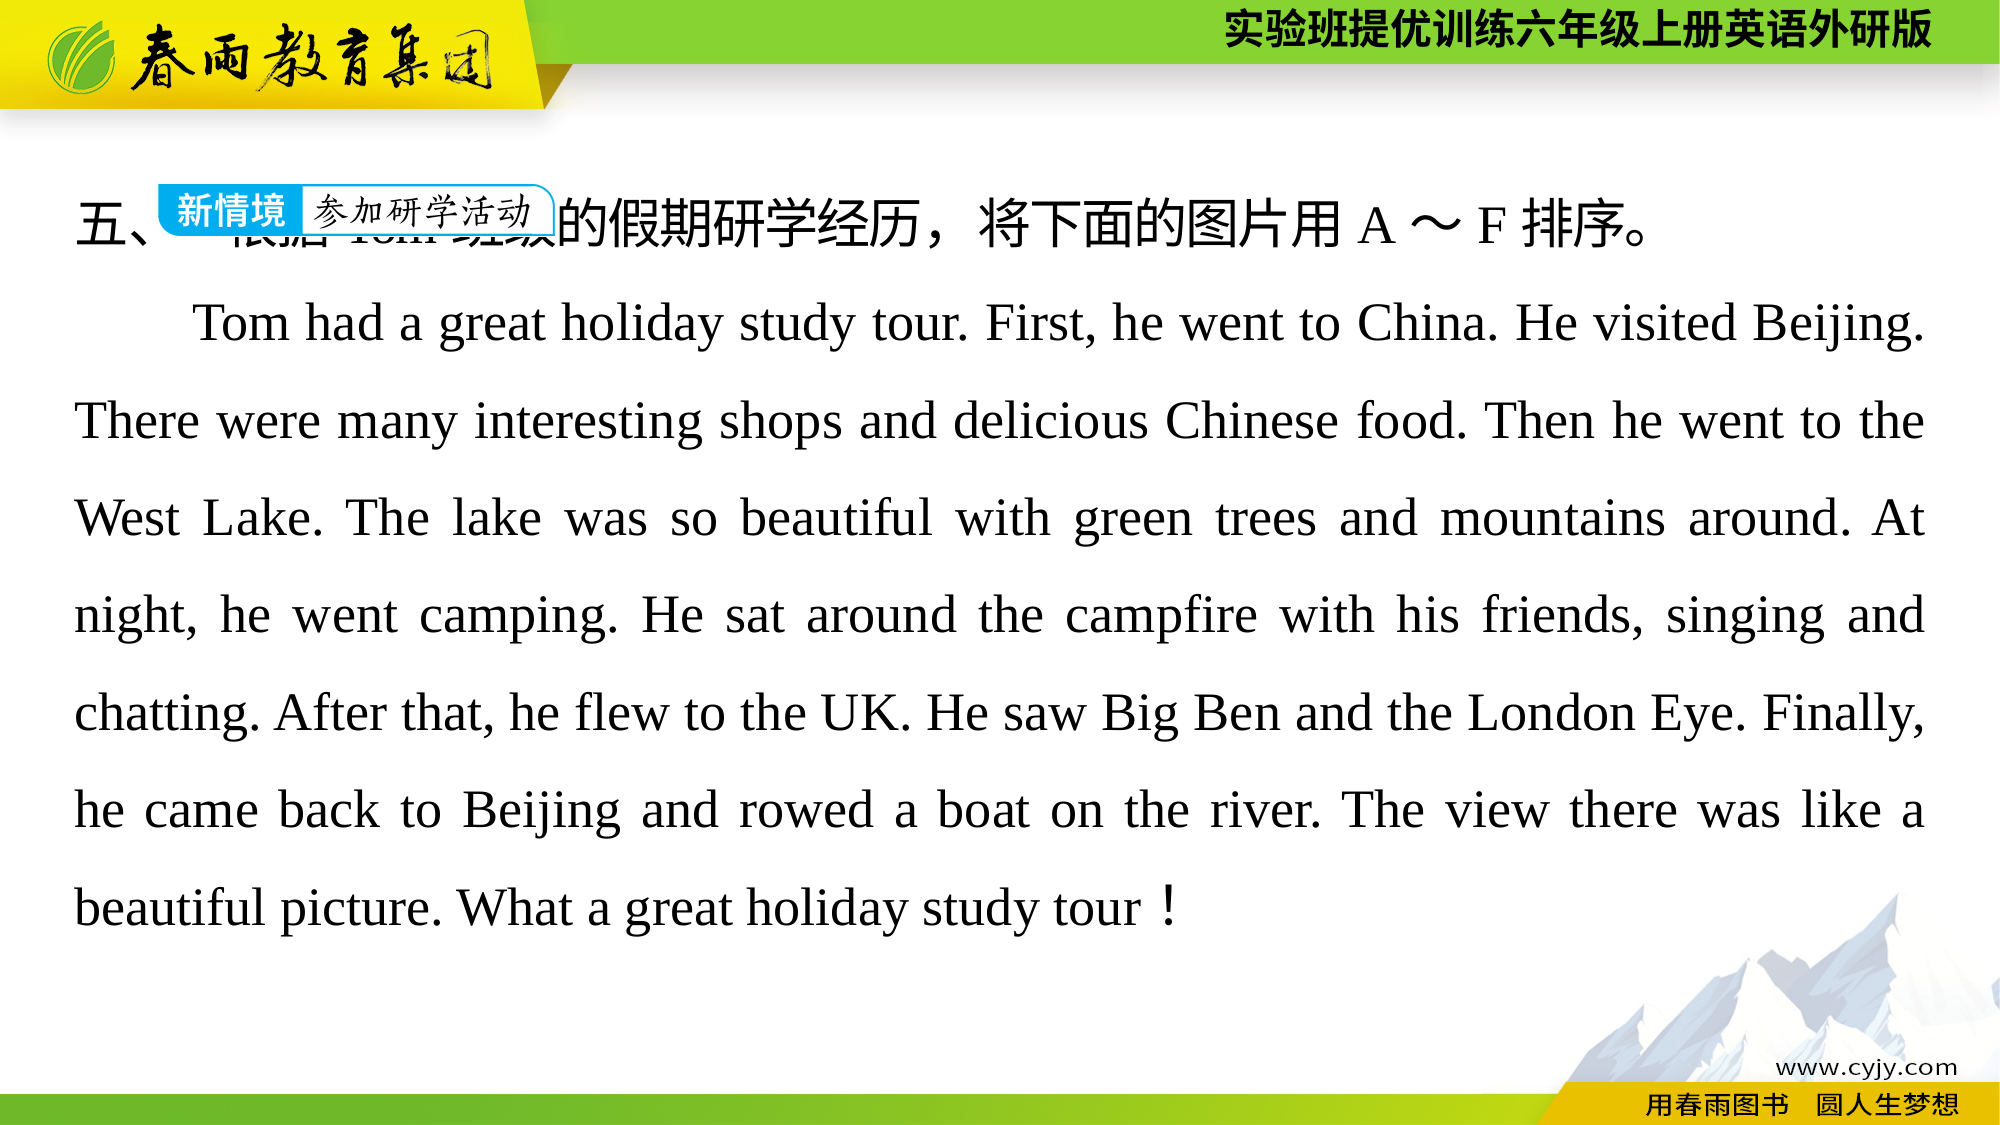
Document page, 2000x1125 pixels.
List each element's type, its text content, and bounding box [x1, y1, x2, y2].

list 五、 根据Tom班级的假期研学经历，将下面的图片用A～F排序。 Tom had a great holiday study tour. First, he went to China. He visited Beijing. There were many interesting shops and delicious Chinese food. Then he went to the West Lake. The lake was so beautiful with green trees and mountains around. At night, he went camping. He sat around the campfire with his friends, singing and chatting. After that, he flew to the UK. He saw Big Ben and the London Eye. Finally, he came back to Beijing and rowed a boat on the river. The view there was like a beautiful picture. What a great holiday study tour！ [59, 149, 1944, 940]
picture [0, 0, 2000, 1125]
